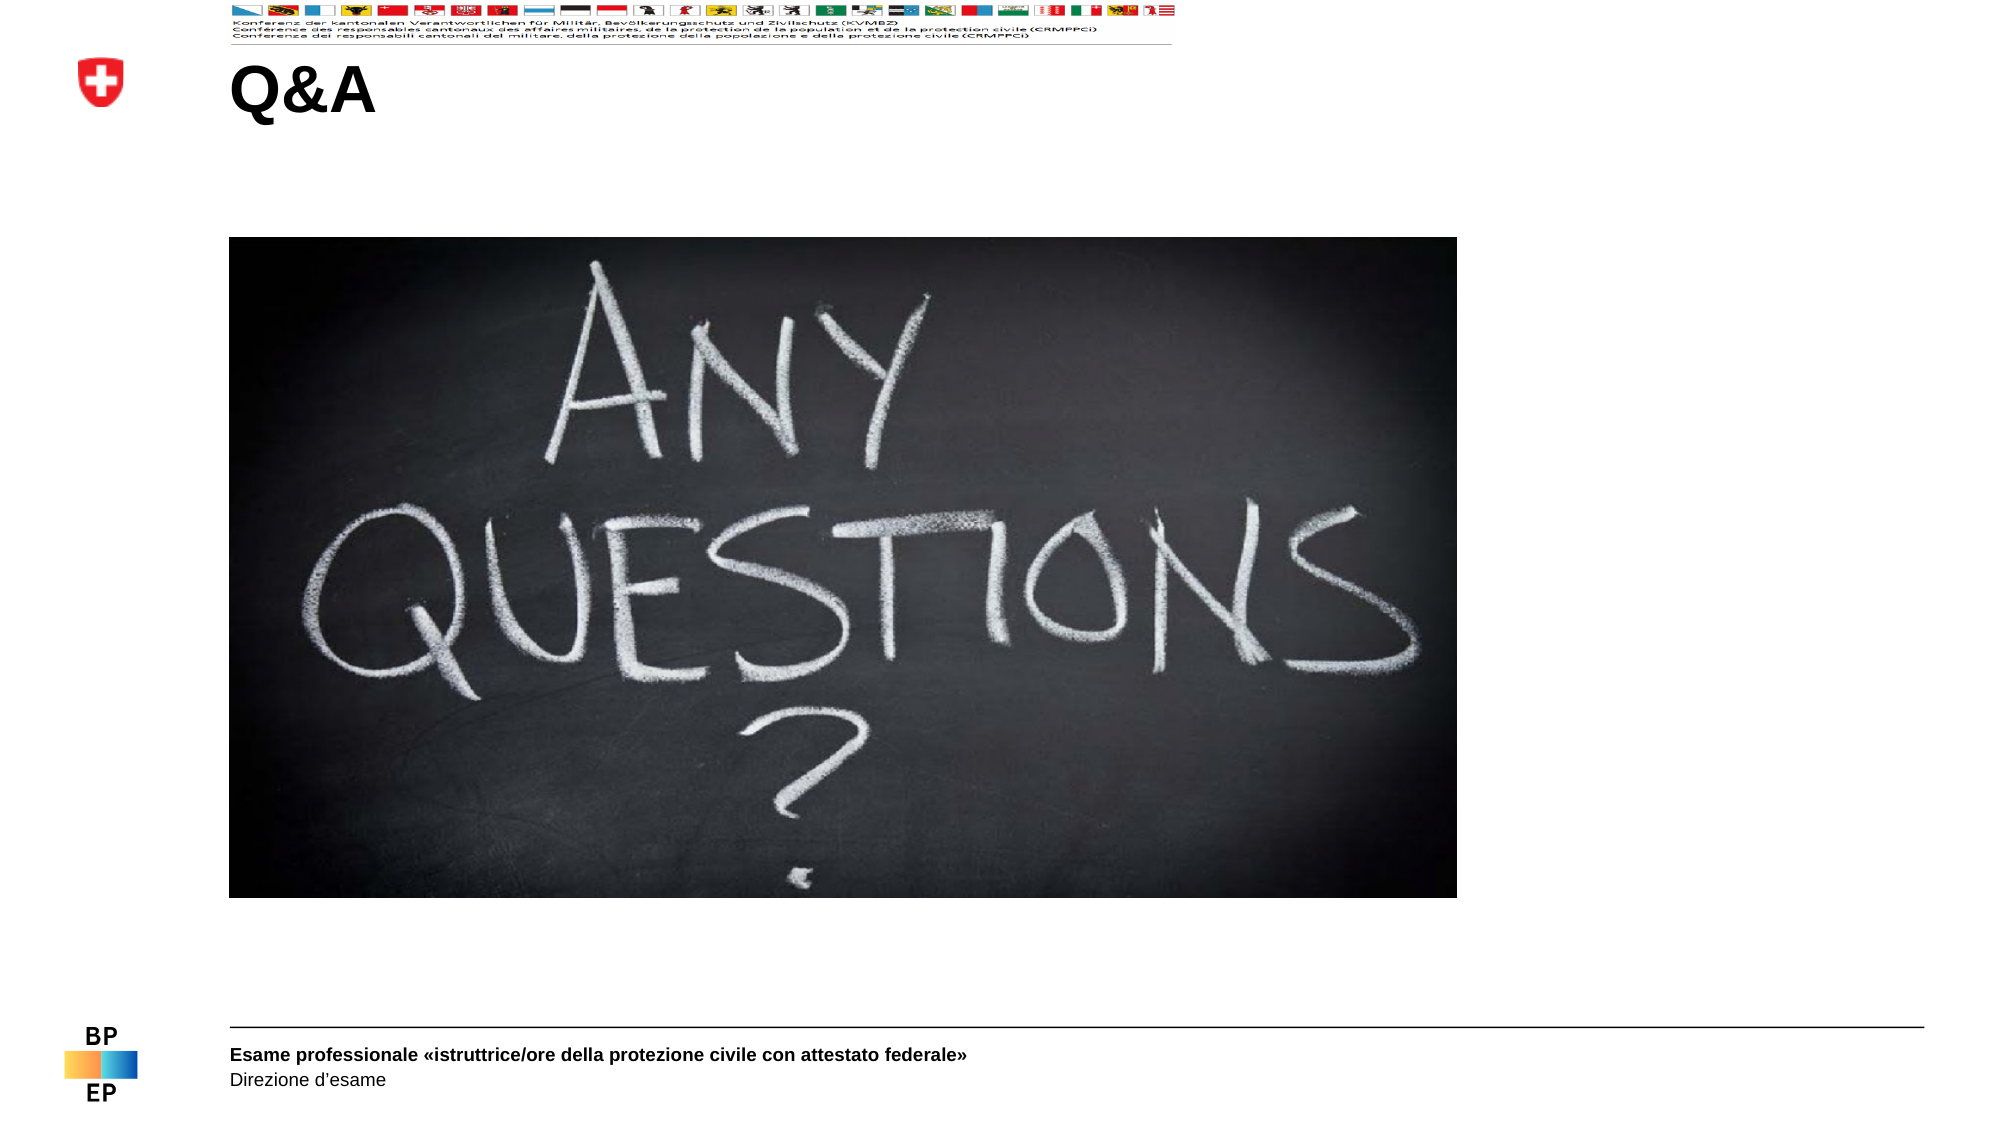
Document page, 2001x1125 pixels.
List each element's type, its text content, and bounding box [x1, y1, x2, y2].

picture [229, 4, 1175, 46]
picture [61, 1021, 140, 1106]
title Q&A [229, 50, 1922, 199]
picture [229, 237, 1457, 898]
footer Esame professionale «istruttrice/ore della protezione civile con attestato federale» Direzione d’esame [229, 1040, 1177, 1088]
